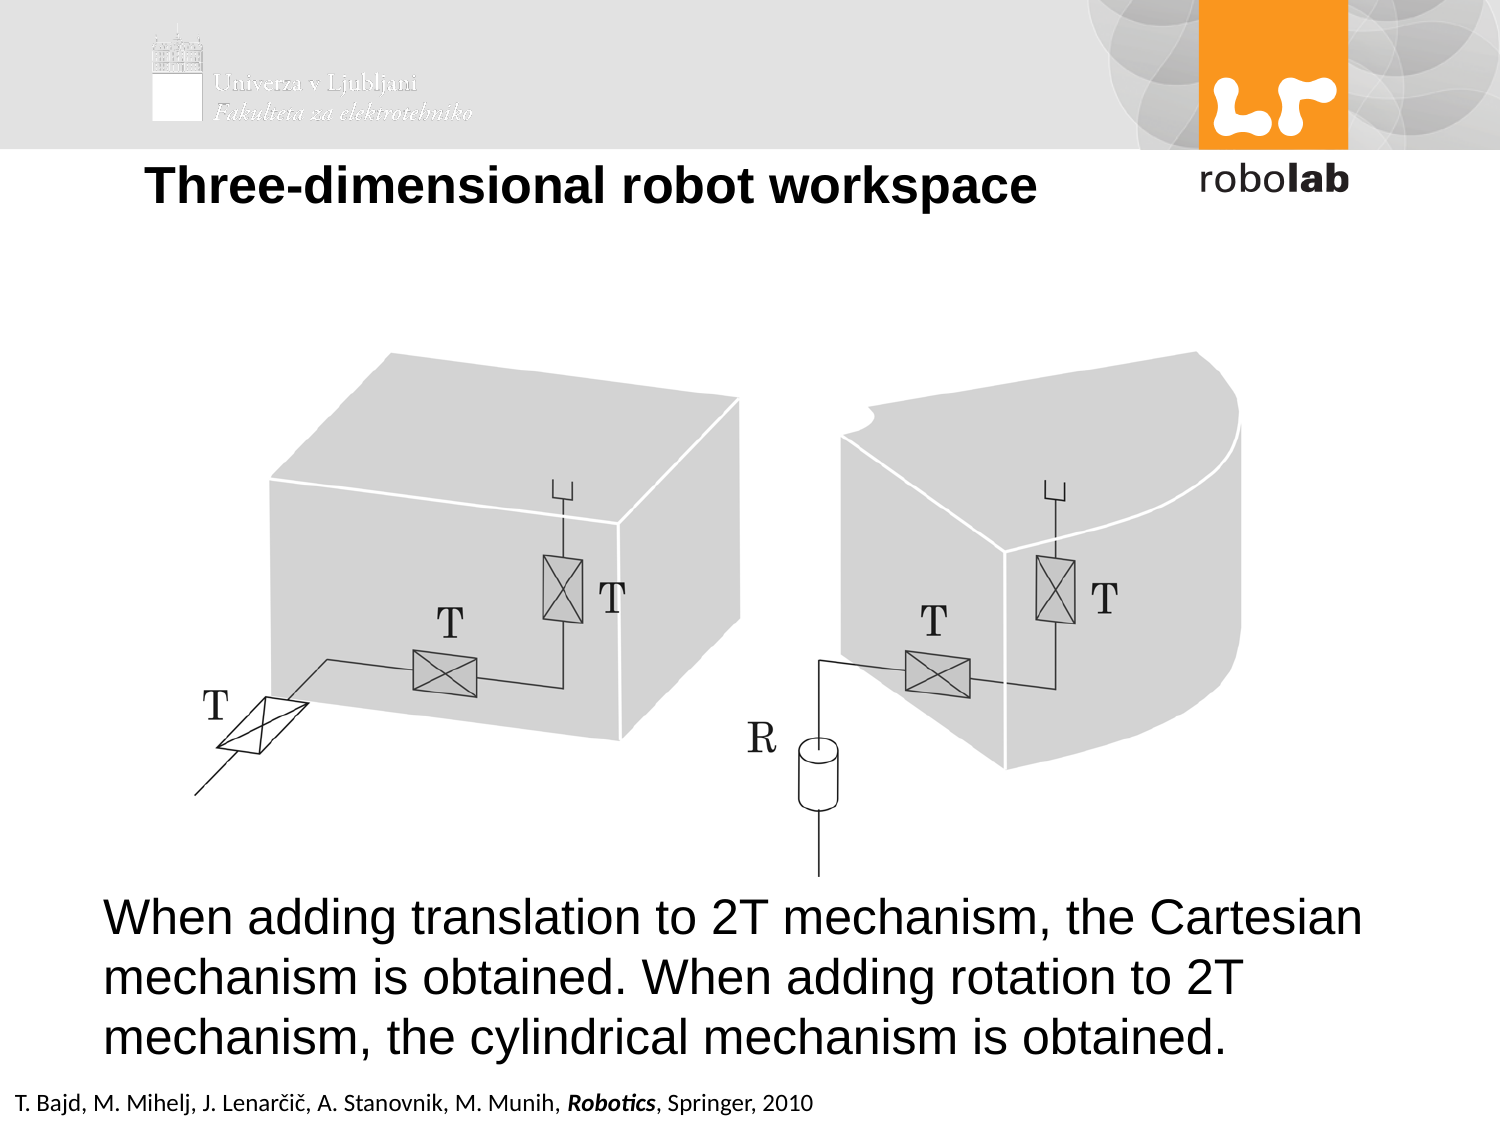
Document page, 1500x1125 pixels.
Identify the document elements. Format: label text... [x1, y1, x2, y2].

picture [998, 0, 1500, 196]
title Three-dimensional robot workspace [129, 94, 1311, 272]
picture [152, 23, 472, 94]
text_box When adding translation to 2T mechanism, the Cartesian mechanism is obtained. When adding rotation to 2T mechanism, the cylindrical mechanism is obtained. [88, 876, 1412, 1072]
picture [159, 302, 1311, 877]
